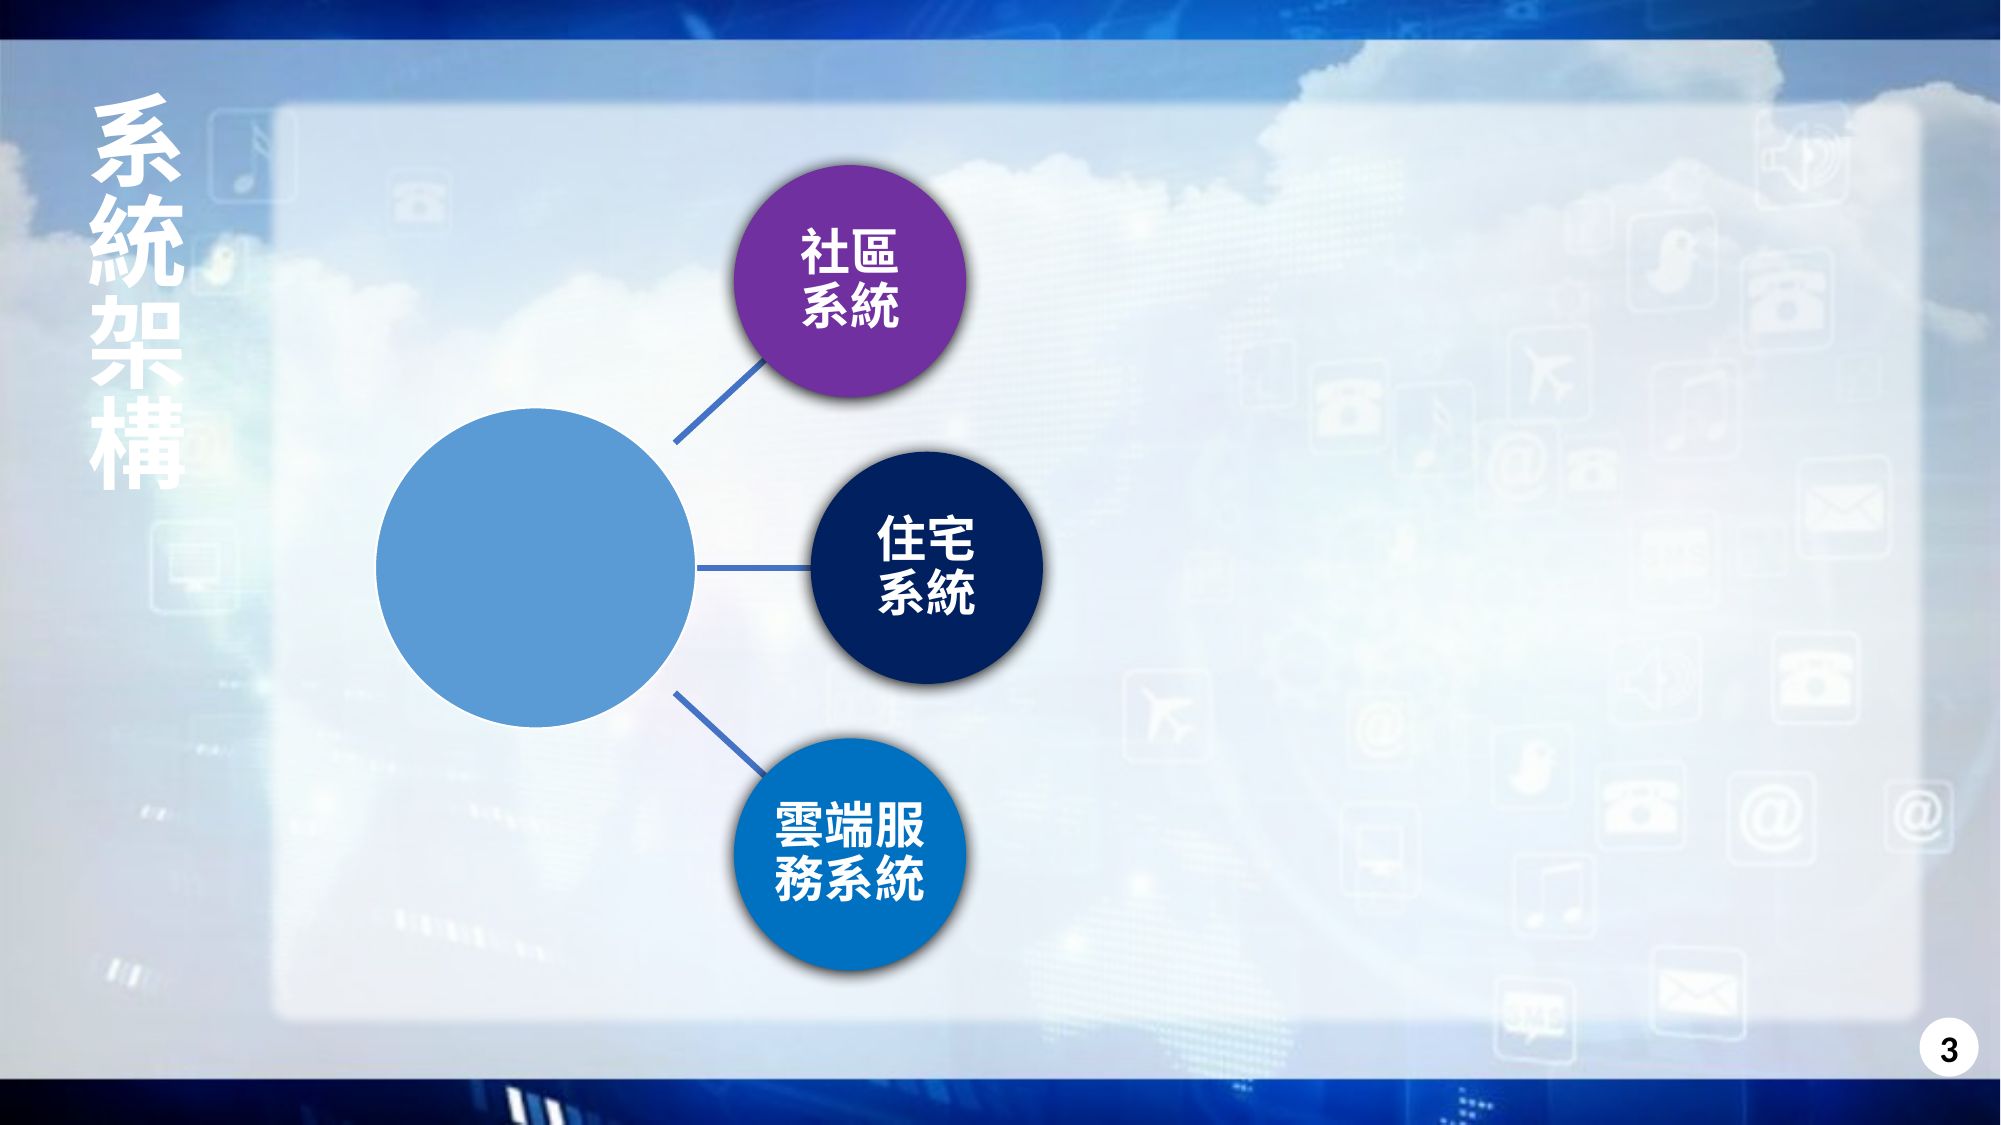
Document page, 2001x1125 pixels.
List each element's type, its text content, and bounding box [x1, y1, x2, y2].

slide_number 3 [1913, 1011, 1985, 1083]
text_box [338, 164, 1455, 971]
picture [0, 0, 2001, 1125]
title 系統架構 [64, 75, 222, 971]
